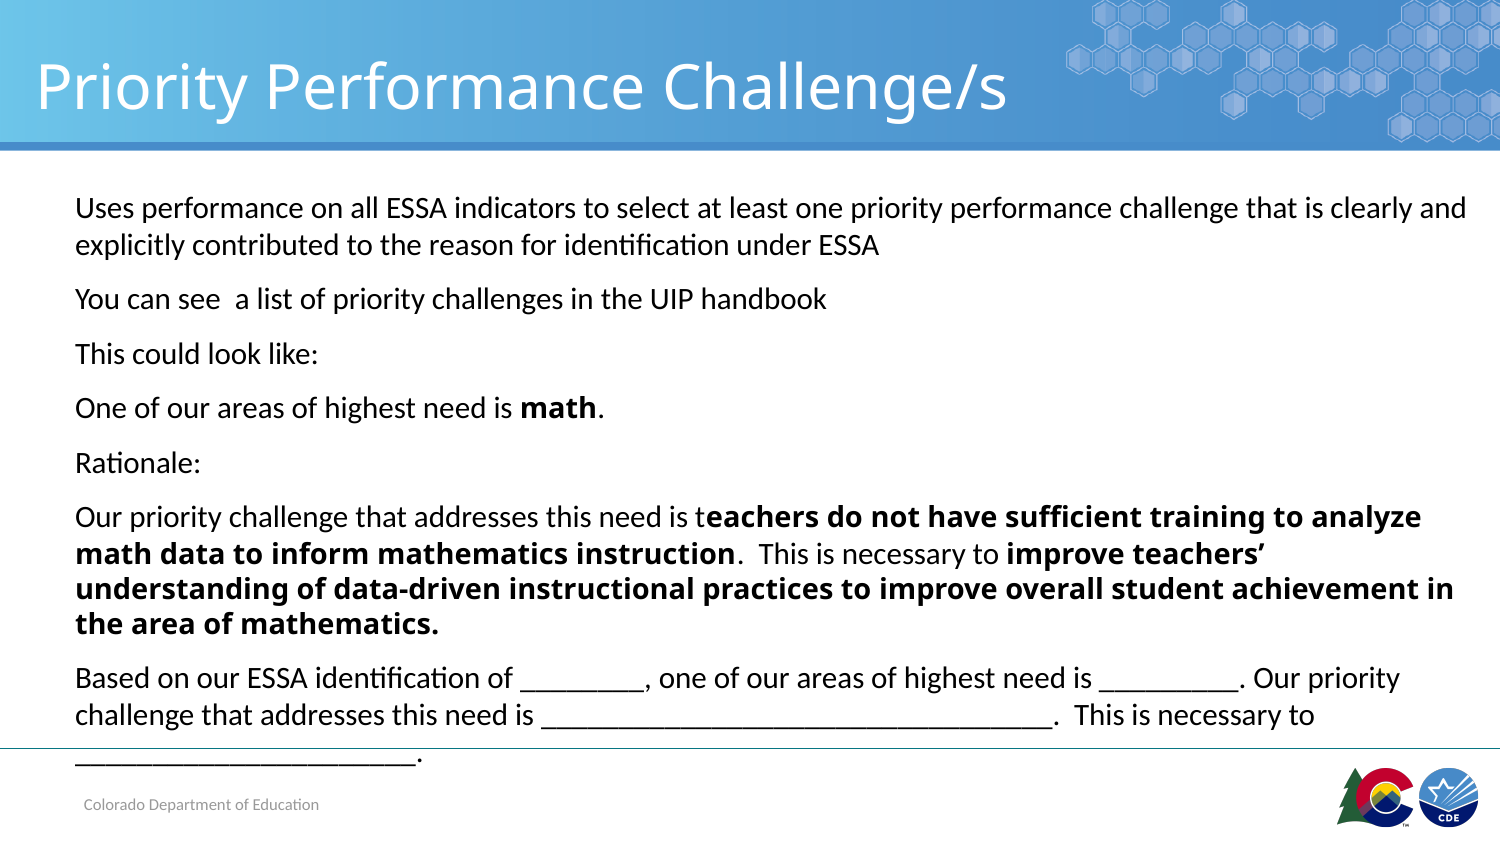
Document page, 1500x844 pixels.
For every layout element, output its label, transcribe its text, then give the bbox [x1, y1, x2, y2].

picture [0, 0, 1500, 151]
list Uses performance on all ESSA indicators to select at least one priority performance challenge that is clearly and explicitly contributed to the reason for identification under ESSA You can see a list of priority challenges in the UIP handbook This could look like: One of our areas of highest need is math. Rationale: Our priority challenge that addresses this need is teachers do not have sufficient training to analyze math data to inform mathematics instruction. This is necessary to improve teachers’ understanding of data-driven instructional practices to improve overall student achievement in the area of mathematics. Based on our ESSA identification of ________, one of our areas of highest need is _________. Our priority challenge that addresses this need is _________________________________. This is necessary to ______________________. [75, 187, 1473, 770]
picture [1336, 767, 1479, 828]
title Priority Performance Challenge/s [34, 37, 1433, 132]
